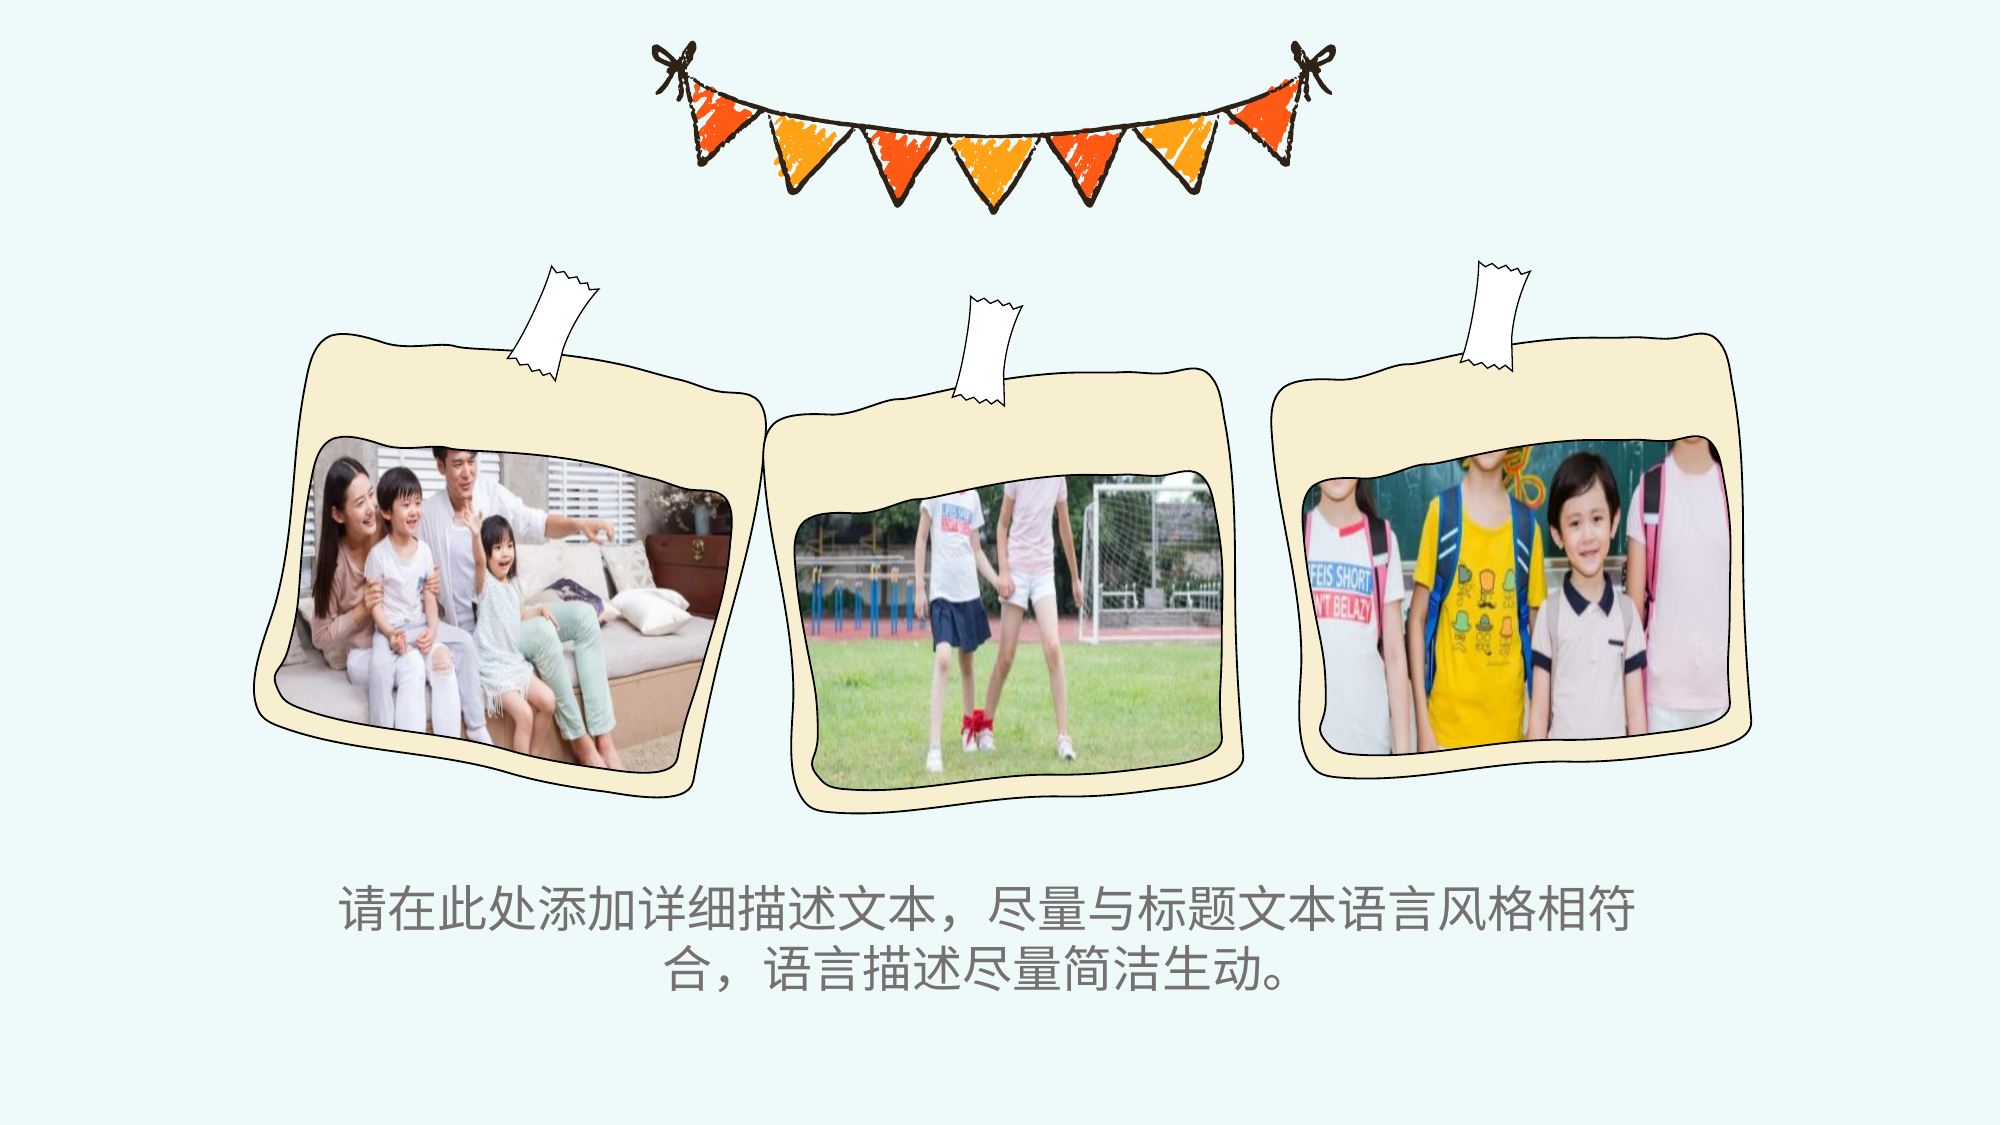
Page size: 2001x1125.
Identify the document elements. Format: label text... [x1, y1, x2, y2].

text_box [735, 298, 1261, 841]
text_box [1243, 263, 1769, 807]
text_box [243, 266, 769, 809]
picture [651, 40, 1337, 215]
text_box 请在此处添加详细描述文本，尽量与标题文本语言风格相符合，语言描述尽量简洁生动。 [303, 869, 1672, 1005]
